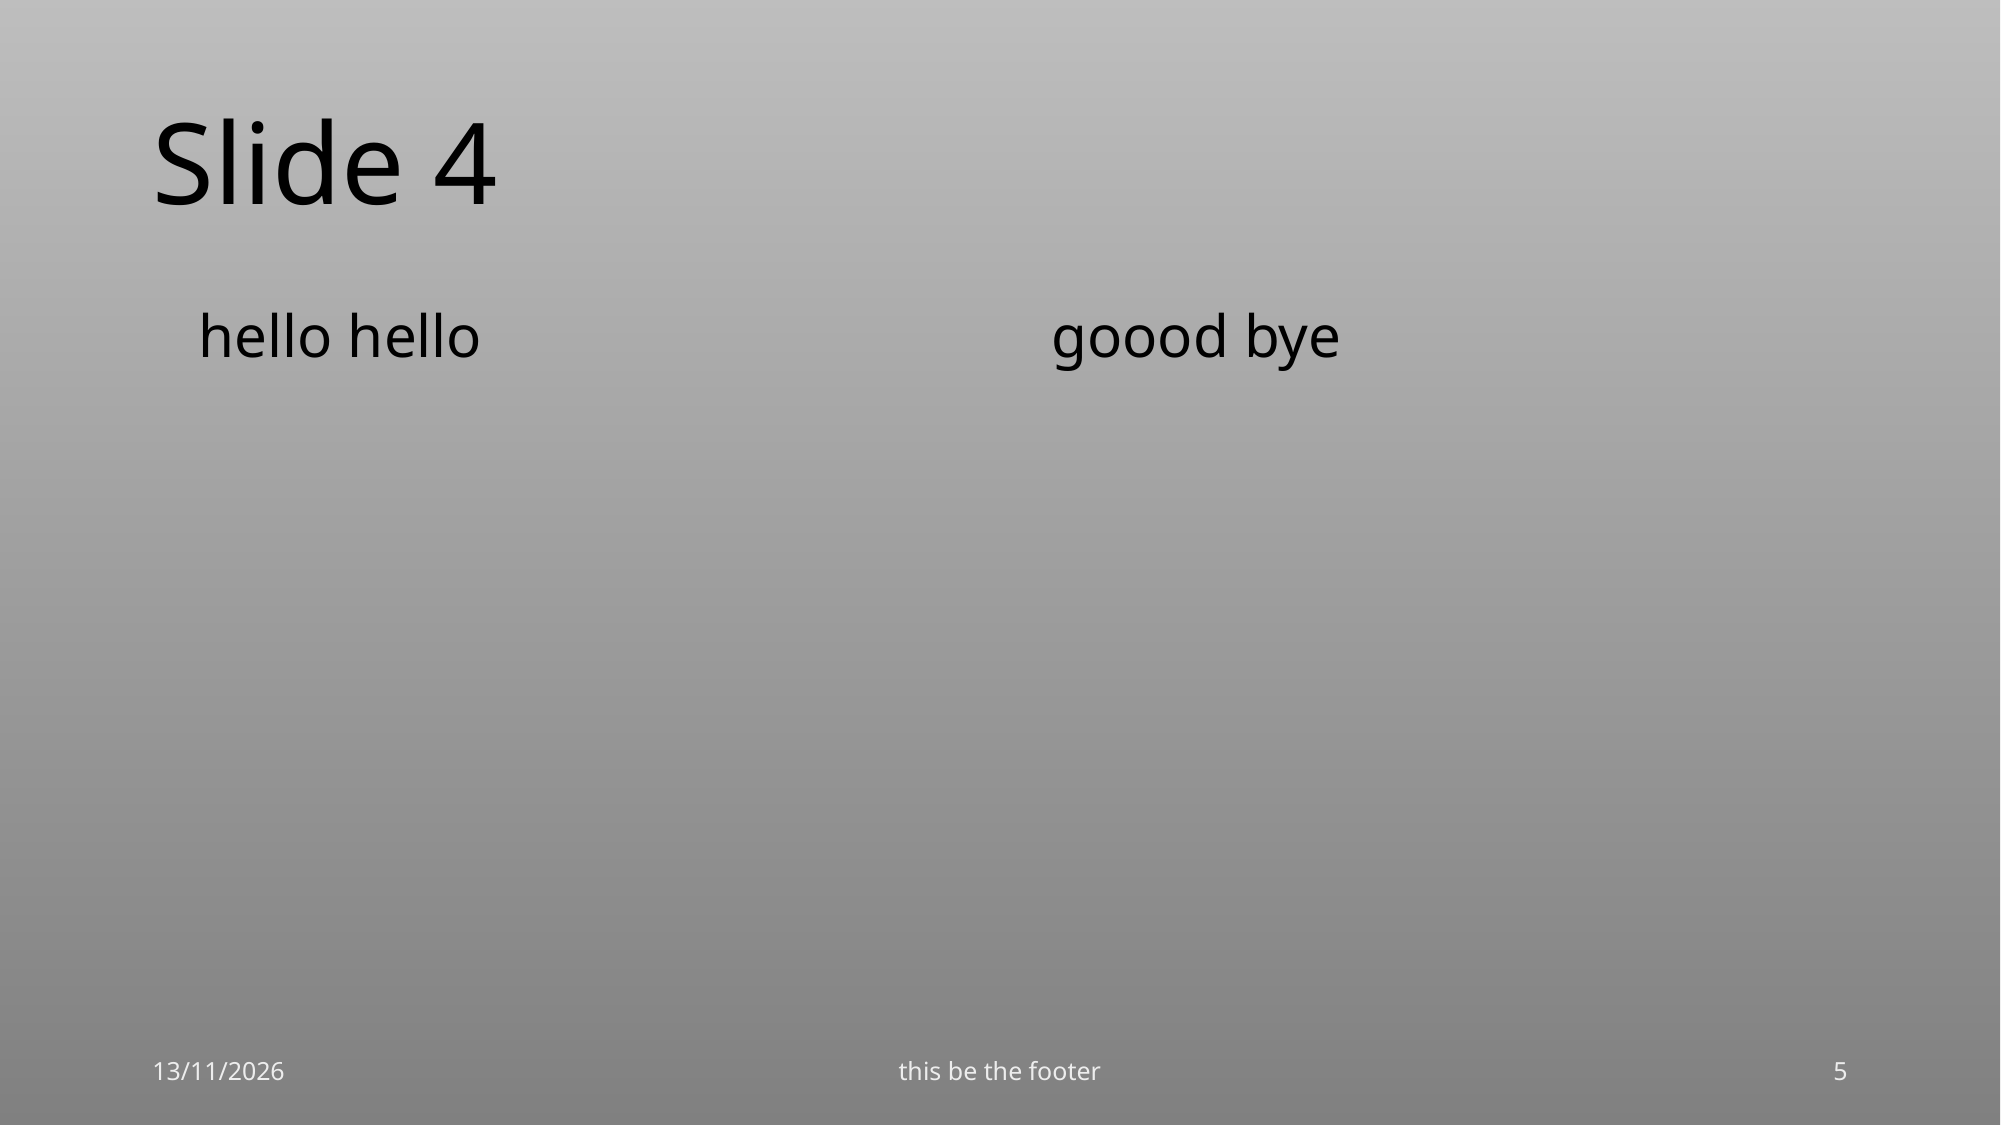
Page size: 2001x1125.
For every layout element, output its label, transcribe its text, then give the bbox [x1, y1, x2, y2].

slide_number ‹#› [1412, 1042, 1863, 1103]
picture [0, 0, 2001, 1125]
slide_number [137, 1042, 588, 1103]
title Slide 4 [137, 59, 1863, 278]
list hello hello [183, 299, 1009, 1014]
footer this be the footer [662, 1042, 1338, 1103]
list goood bye [1036, 299, 1863, 1014]
